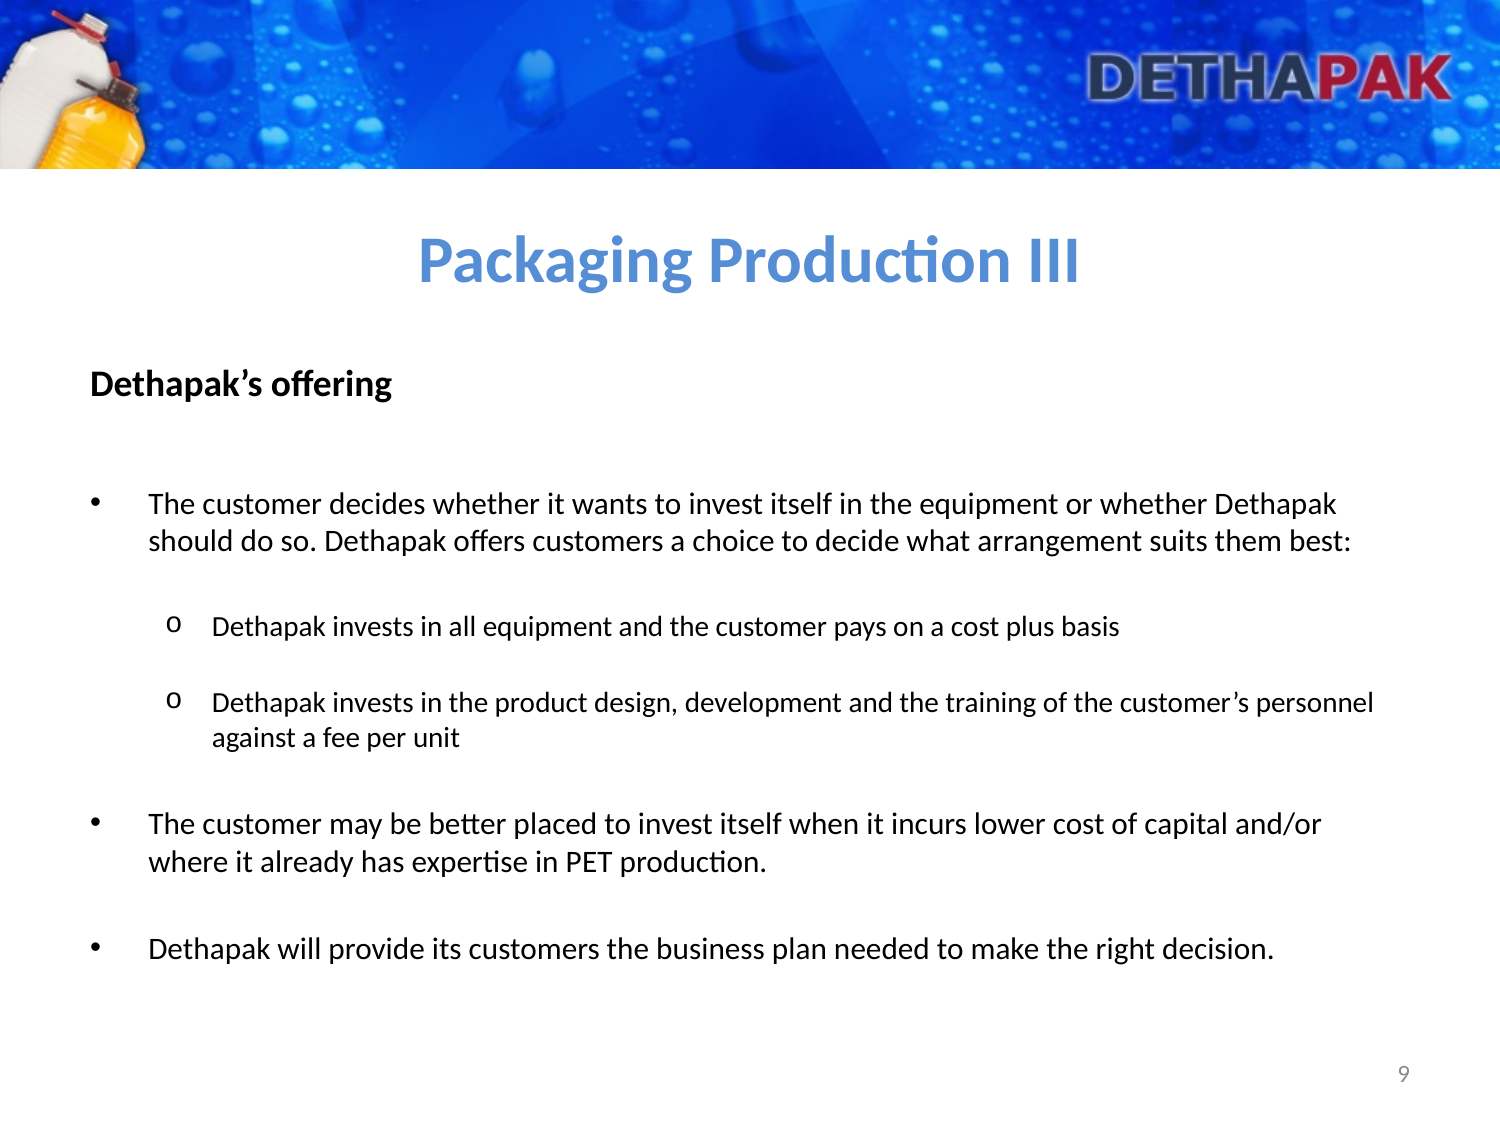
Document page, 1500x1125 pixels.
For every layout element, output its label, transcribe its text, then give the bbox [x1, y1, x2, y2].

title Packaging Production III [75, 177, 1425, 350]
slide_number 9 [1074, 1042, 1425, 1103]
picture [0, 0, 1500, 169]
list Dethapak’s offering The customer decides whether it wants to invest itself in the equipment or whether Dethapak should do so. Dethapak offers customers a choice to decide what arrangement suits them best: Dethapak invests in all equipment and the customer pays on a cost plus basis Dethapak invests in the product design, development and the training of the customer’s personnel against a fee per unit The customer may be better placed to invest itself when it incurs lower cost of capital and/or where it already has expertise in PET production. Dethapak will provide its customers the business plan needed to make the right decision. [75, 351, 1425, 1094]
